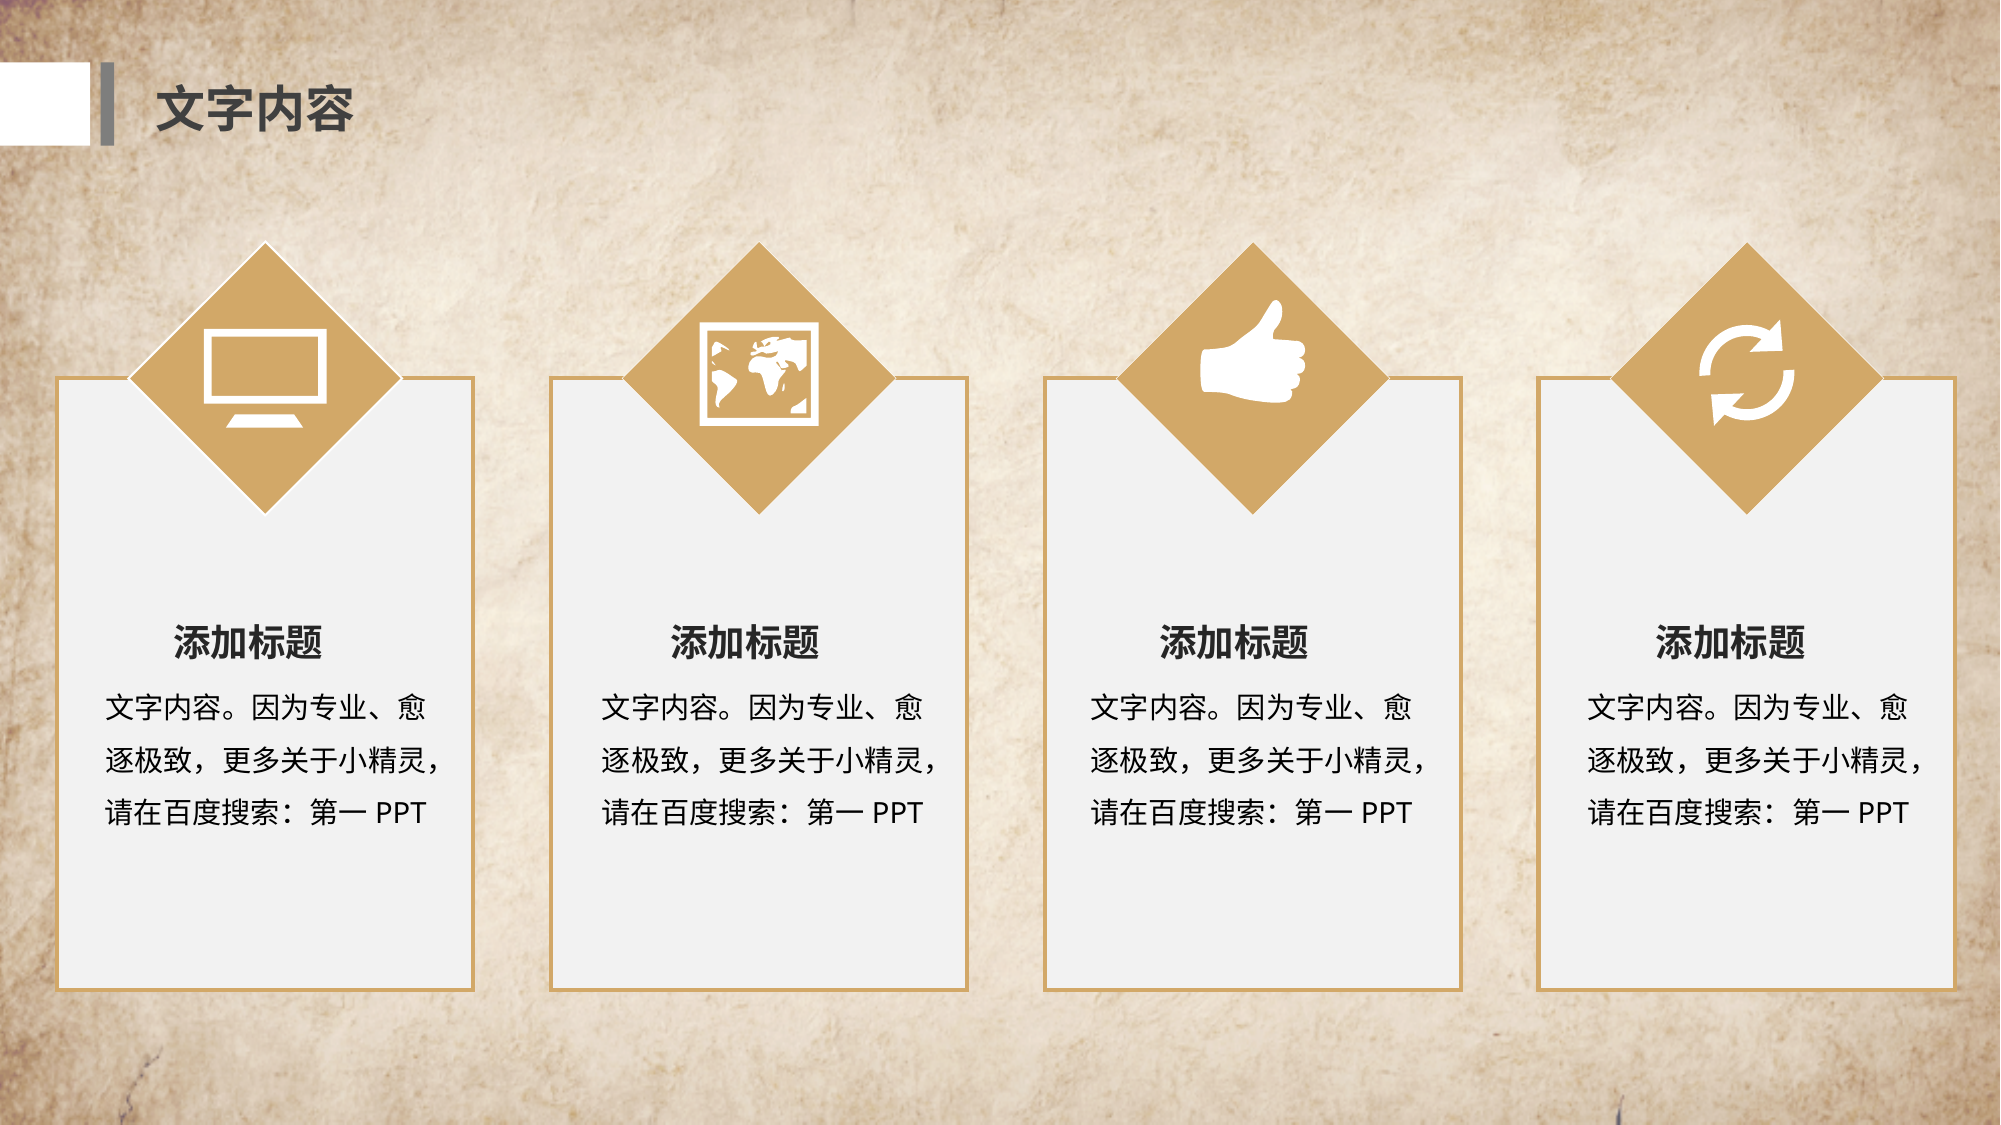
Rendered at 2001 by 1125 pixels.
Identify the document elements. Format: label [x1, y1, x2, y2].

text_box [573, 610, 952, 840]
text_box [168, 281, 363, 476]
text_box [1649, 281, 1844, 476]
text_box [76, 610, 455, 840]
text_box [1062, 610, 1441, 840]
text_box [1155, 281, 1350, 476]
picture [0, 0, 2000, 1125]
text_box [0, 62, 115, 146]
text_box [661, 281, 857, 476]
text_box [1559, 610, 1938, 840]
